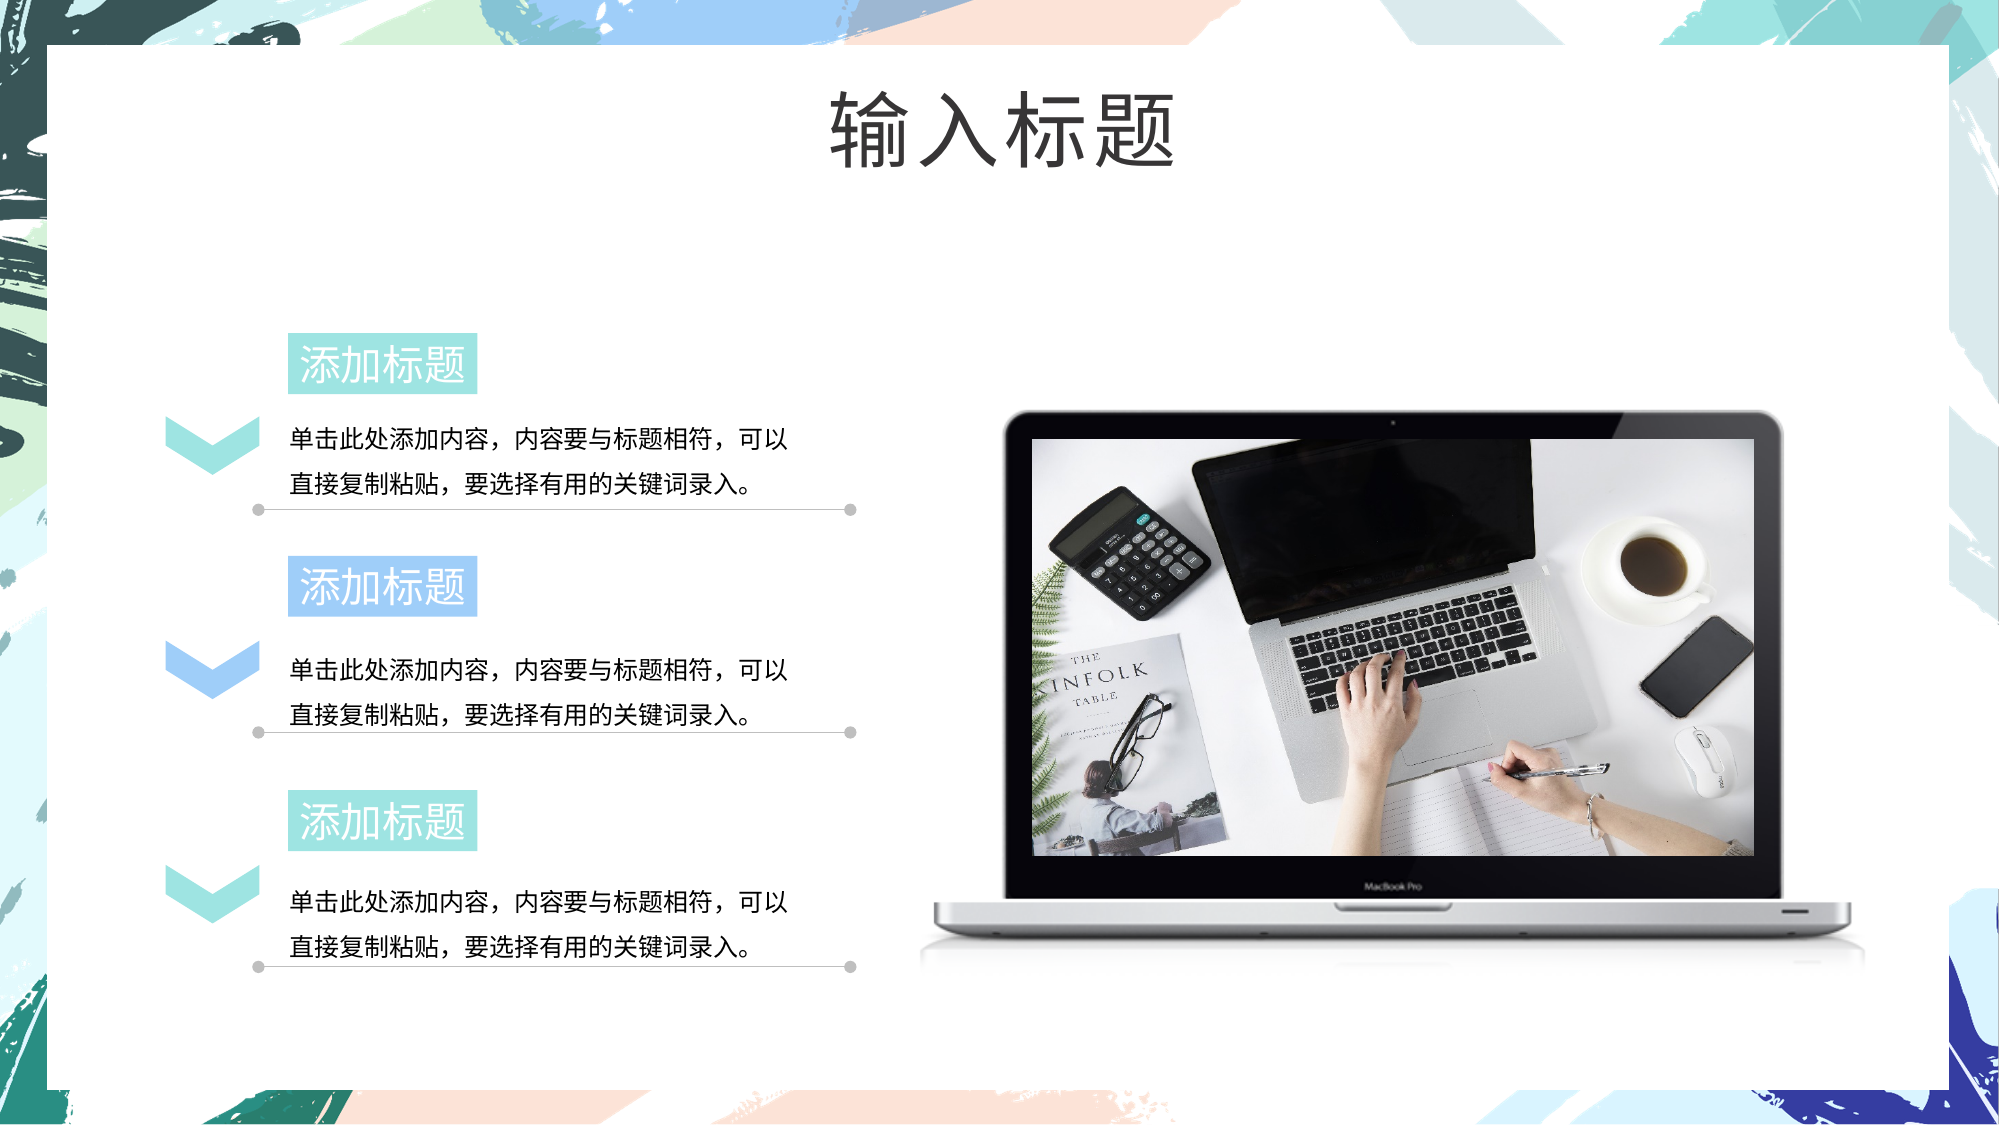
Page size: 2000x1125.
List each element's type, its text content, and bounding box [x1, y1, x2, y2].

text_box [165, 790, 851, 967]
text_box 输入标题 [757, 71, 1247, 186]
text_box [894, 376, 1892, 976]
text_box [165, 333, 851, 510]
picture [0, 0, 1999, 1125]
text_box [165, 555, 851, 734]
